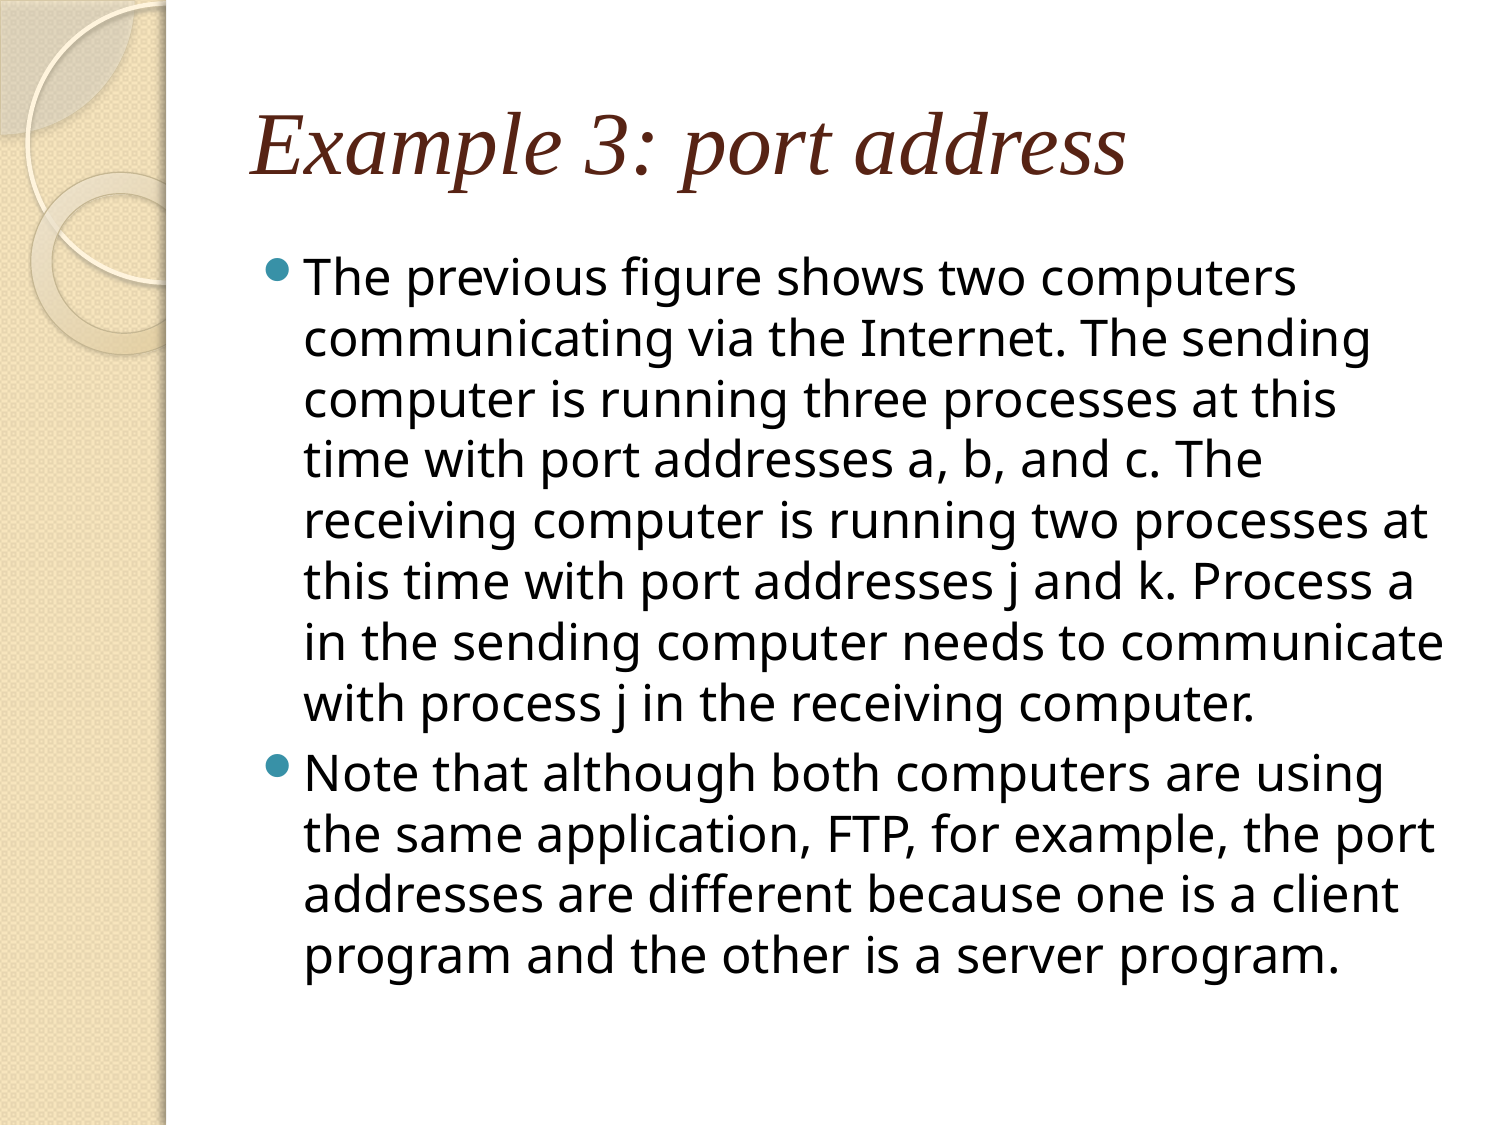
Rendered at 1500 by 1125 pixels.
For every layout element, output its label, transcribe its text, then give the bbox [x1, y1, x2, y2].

title Example 3: port address [235, 45, 1466, 233]
list The previous figure shows two computers communicating via the Internet. The sending computer is running three processes at this time with port addresses a, b, and c. The receiving computer is running two processes at this time with port addresses j and k. Process a in the sending computer needs to communicate with process j in the receiving computer. Note that although both computers are using the same application, FTP, for example, the port addresses are different because one is a client program and the other is a server program. [235, 237, 1466, 1025]
